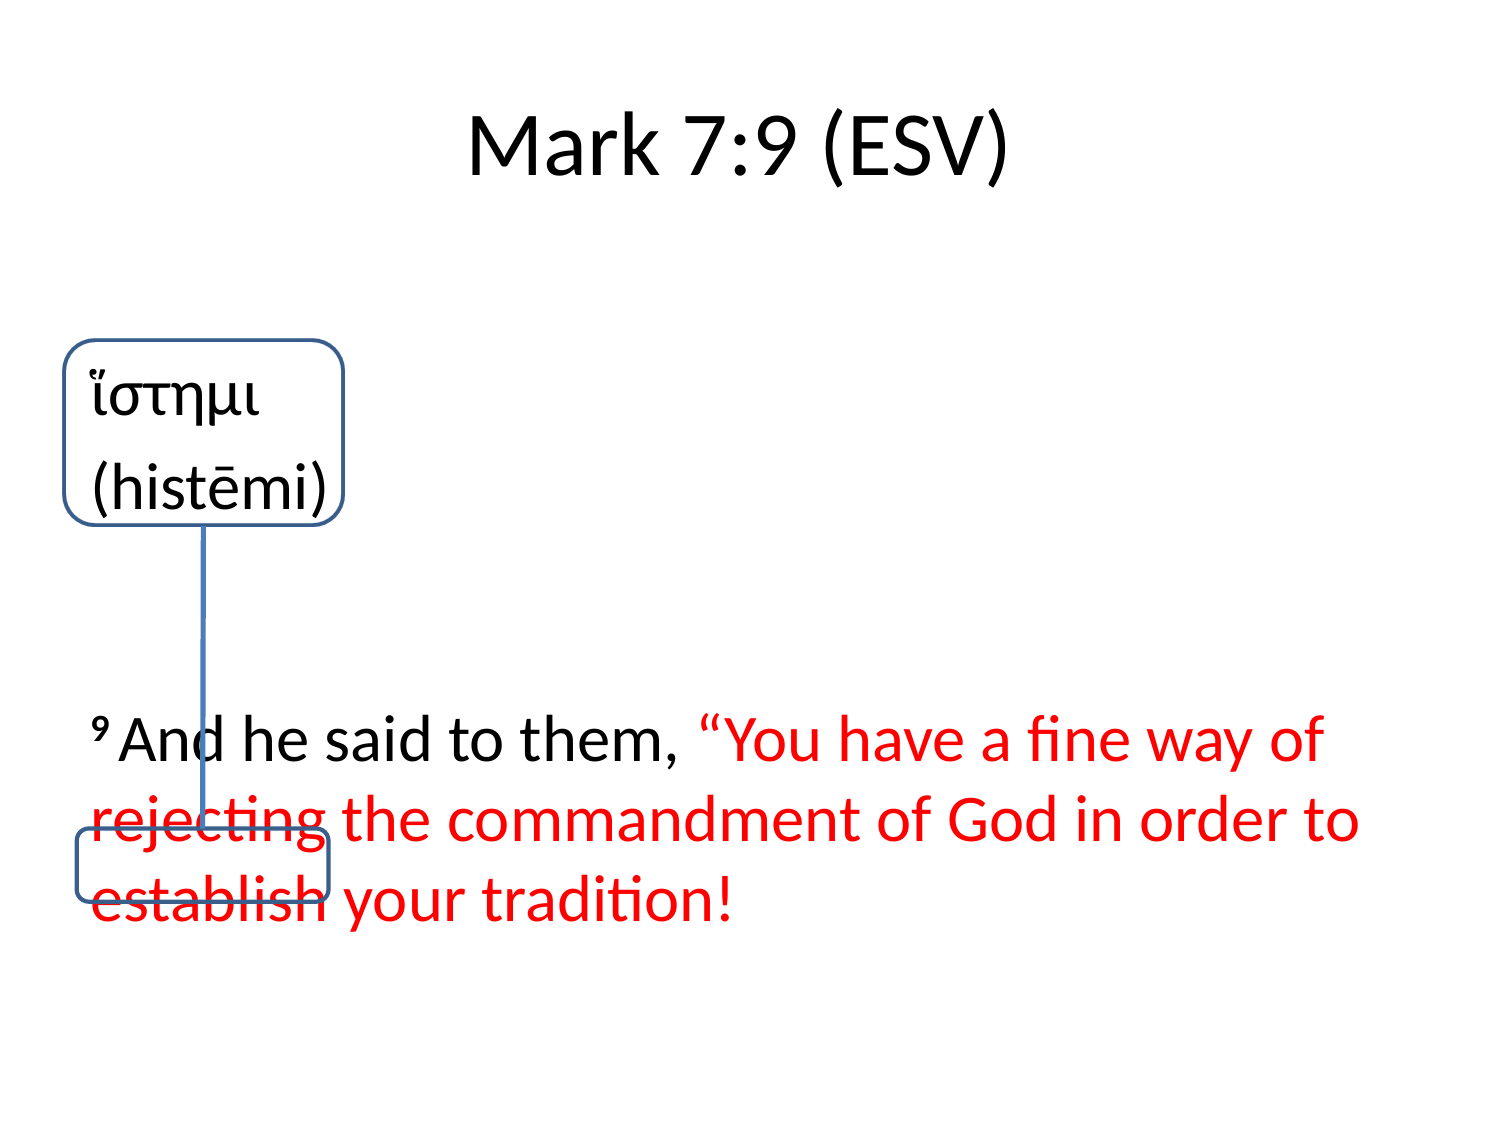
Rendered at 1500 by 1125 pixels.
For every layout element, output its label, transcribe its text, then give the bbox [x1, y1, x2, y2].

picture [62, 337, 345, 527]
text_box [74, 826, 331, 904]
title Mark 7:9 (ESV) [75, 45, 1425, 233]
list ἵστημι (histēmi) 9 And he said to them, “You have a fine way of rejecting the commandment of God in order to establish your tradition! [75, 262, 1425, 1005]
